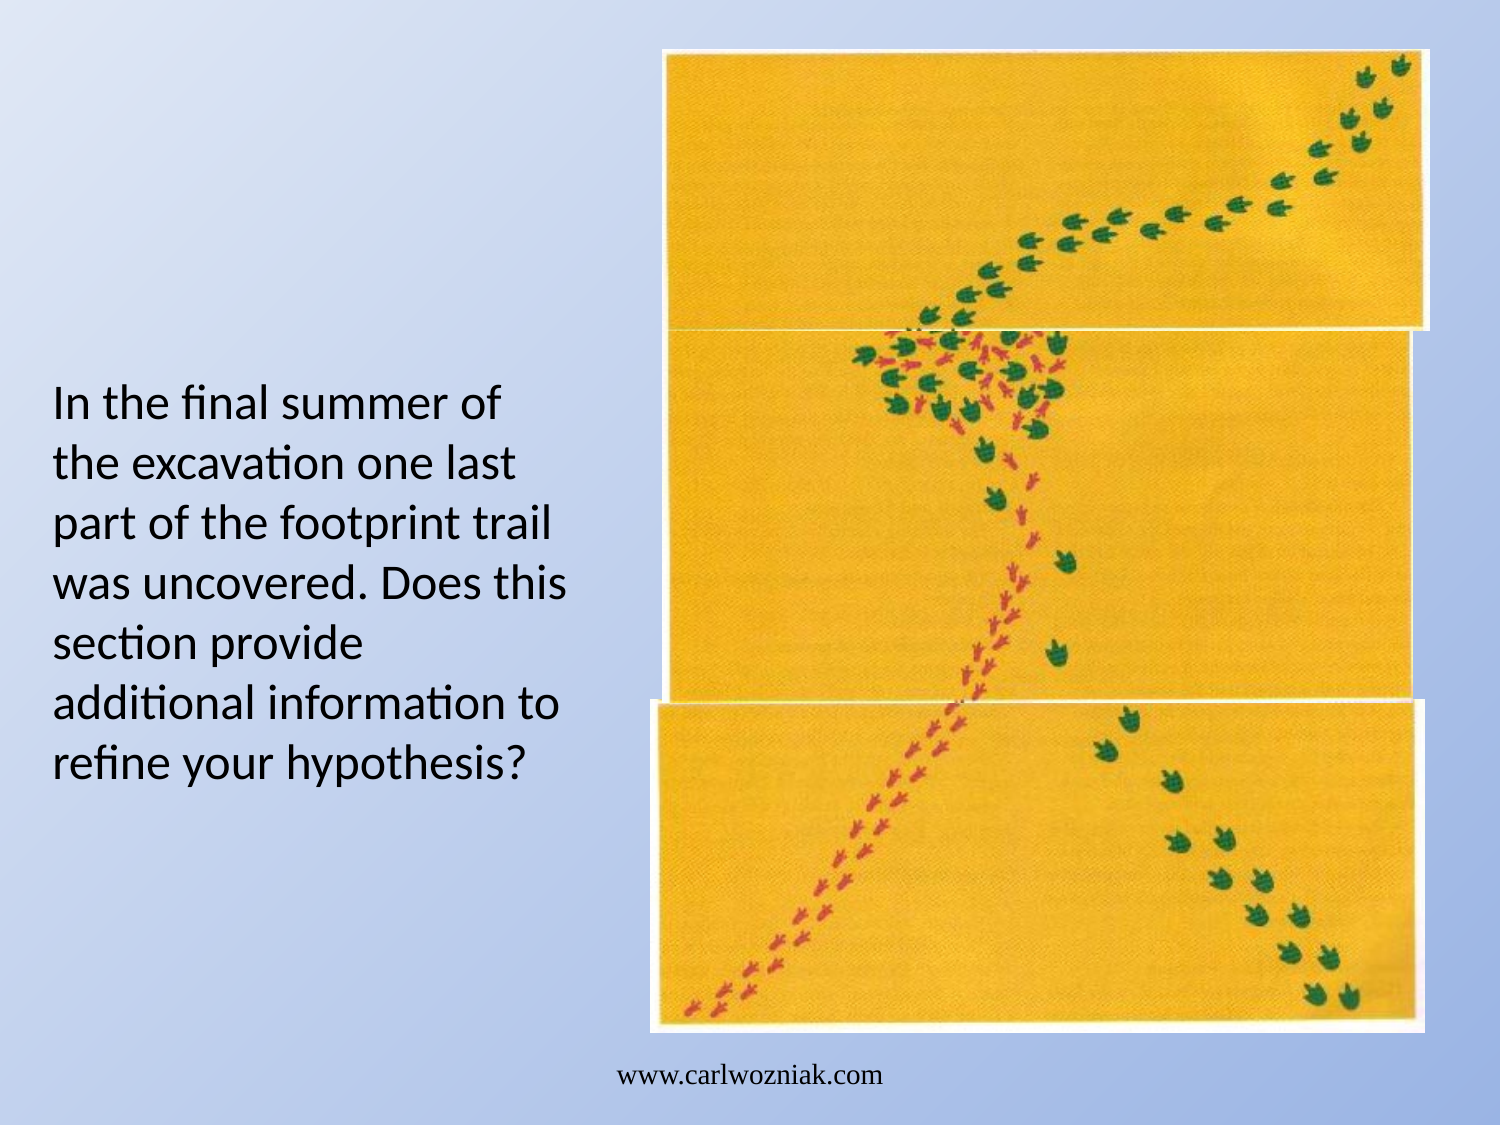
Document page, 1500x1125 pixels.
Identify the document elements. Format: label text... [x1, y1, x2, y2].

text_box In the final summer of the excavation one last part of the footprint trail was uncovered. Does this section provide additional information to refine your hypothesis? [37, 362, 588, 798]
footer www.carlwozniak.com [512, 1042, 988, 1103]
picture [649, 49, 1430, 1033]
